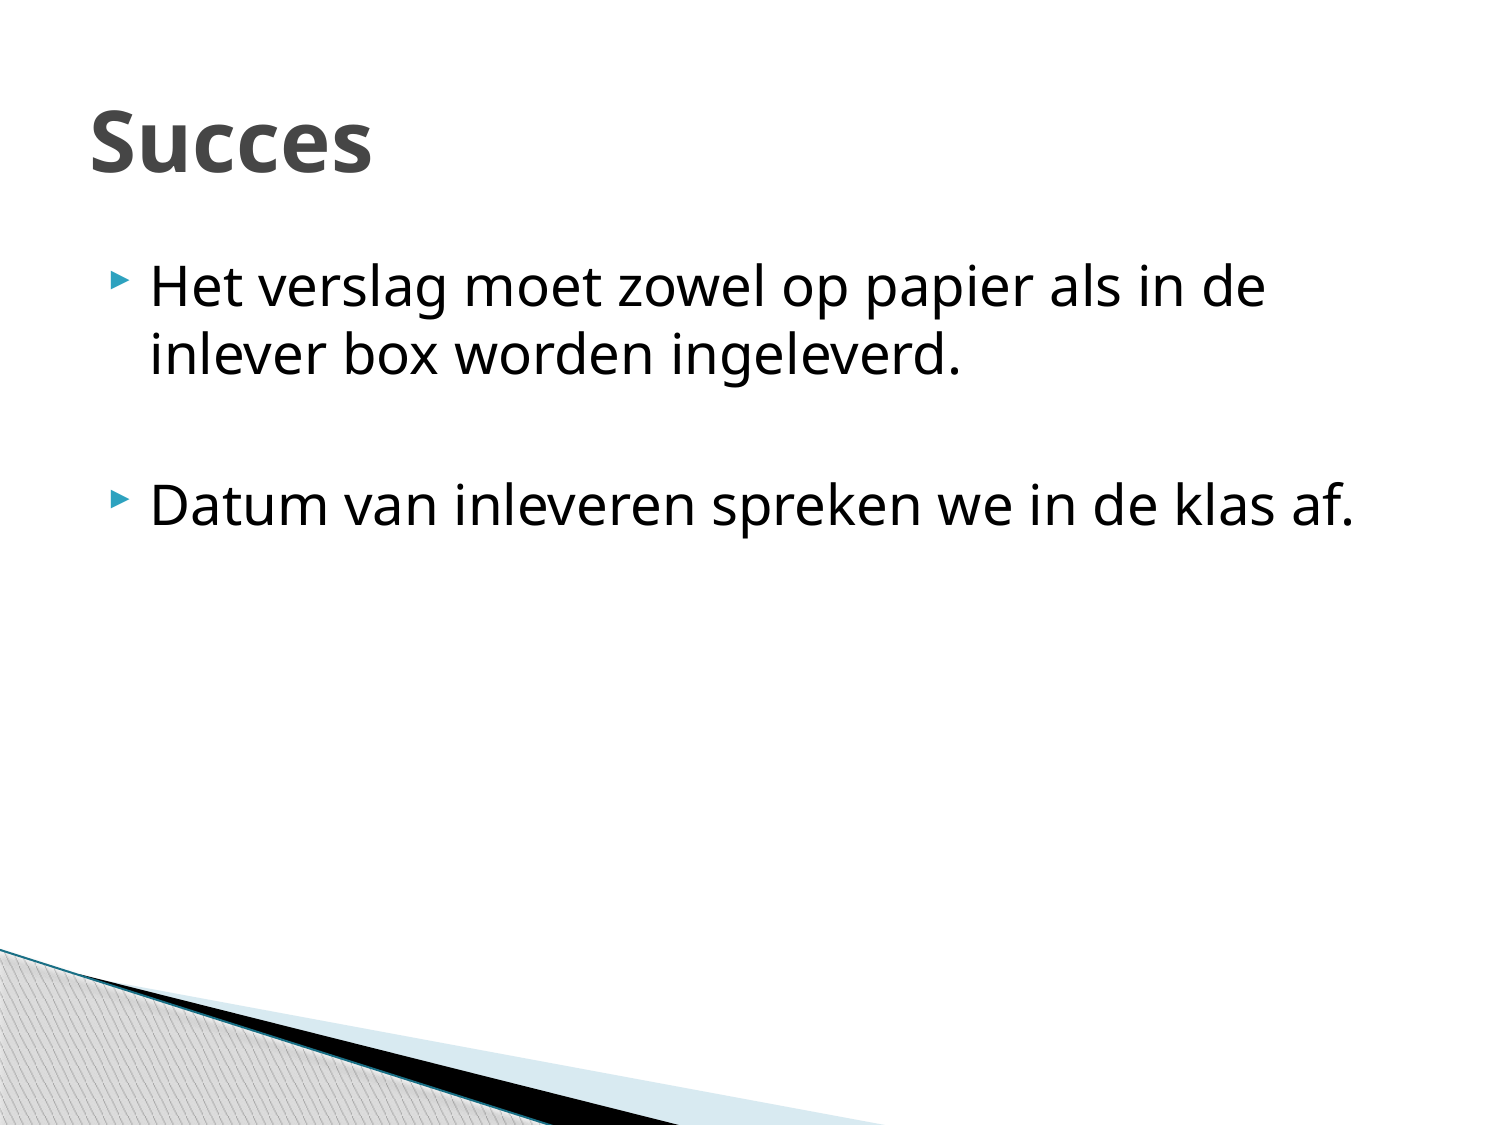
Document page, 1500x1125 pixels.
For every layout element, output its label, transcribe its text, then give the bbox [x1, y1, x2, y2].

title Succes [75, 45, 1425, 233]
list Het verslag moet zowel op papier als in de inlever box worden ingeleverd. Datum van inleveren spreken we in de klas af. [75, 243, 1425, 986]
